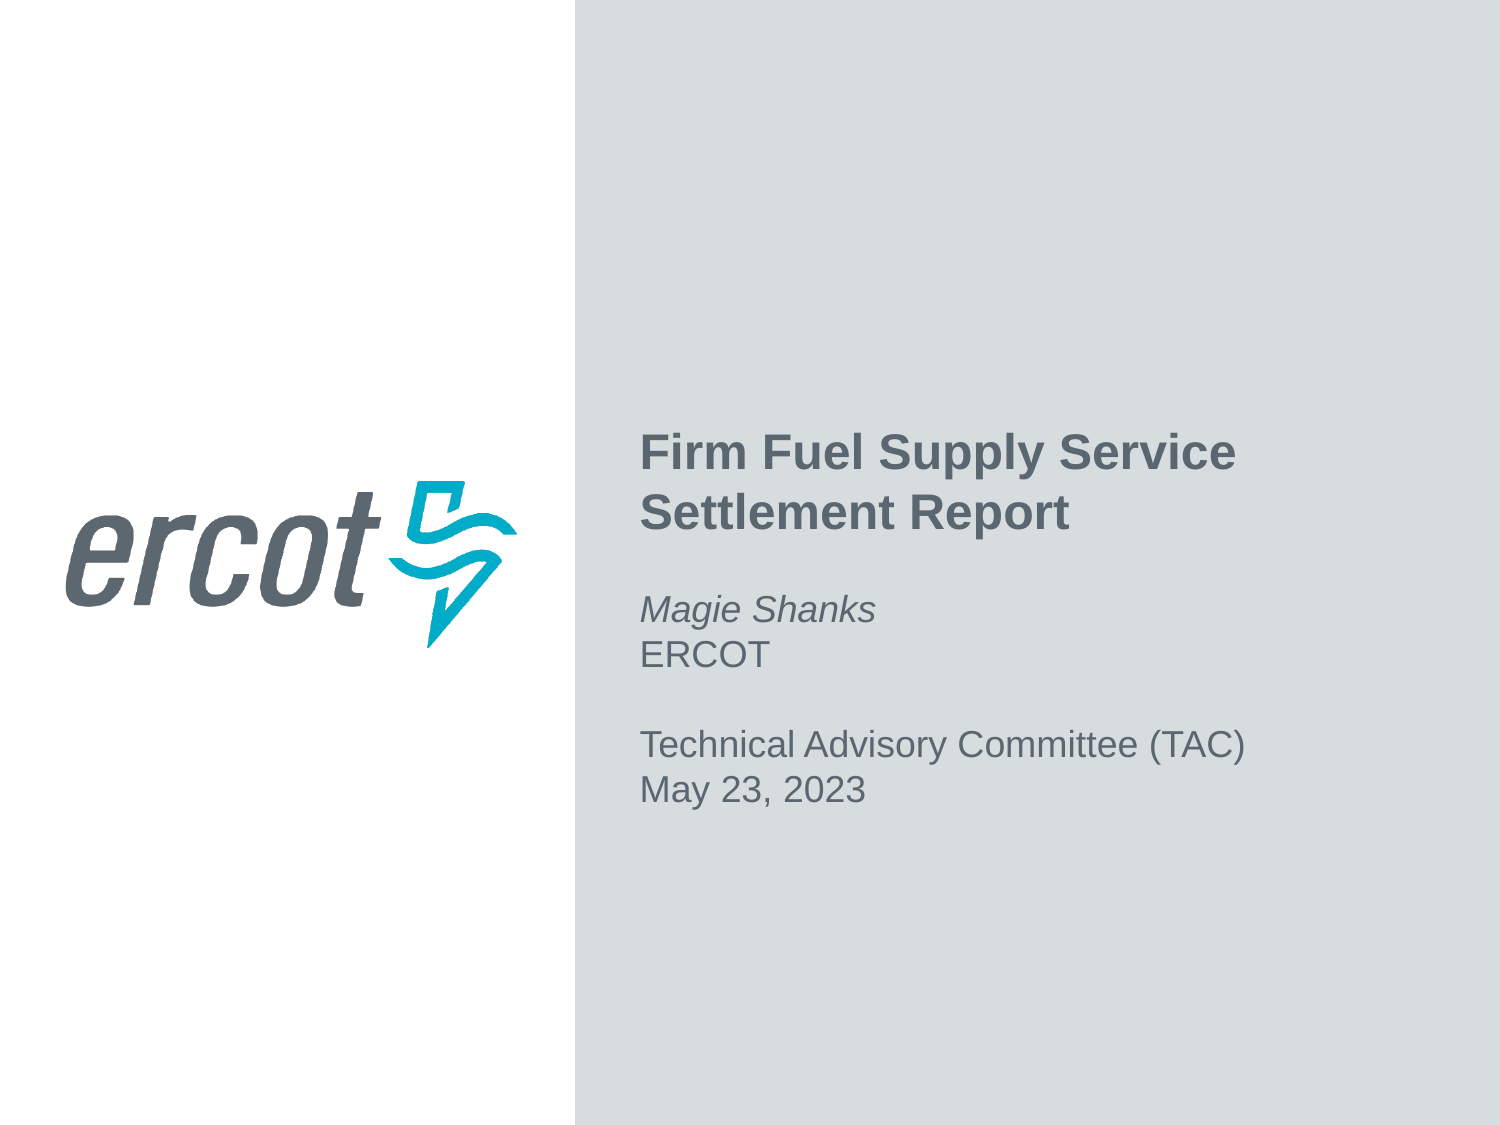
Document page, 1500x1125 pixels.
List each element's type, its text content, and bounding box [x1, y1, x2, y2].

picture [56, 471, 525, 654]
text_box Firm Fuel Supply Service Settlement Report Magie Shanks ERCOT Technical Advisory Committee (TAC) May 23, 2023 [624, 412, 1450, 818]
